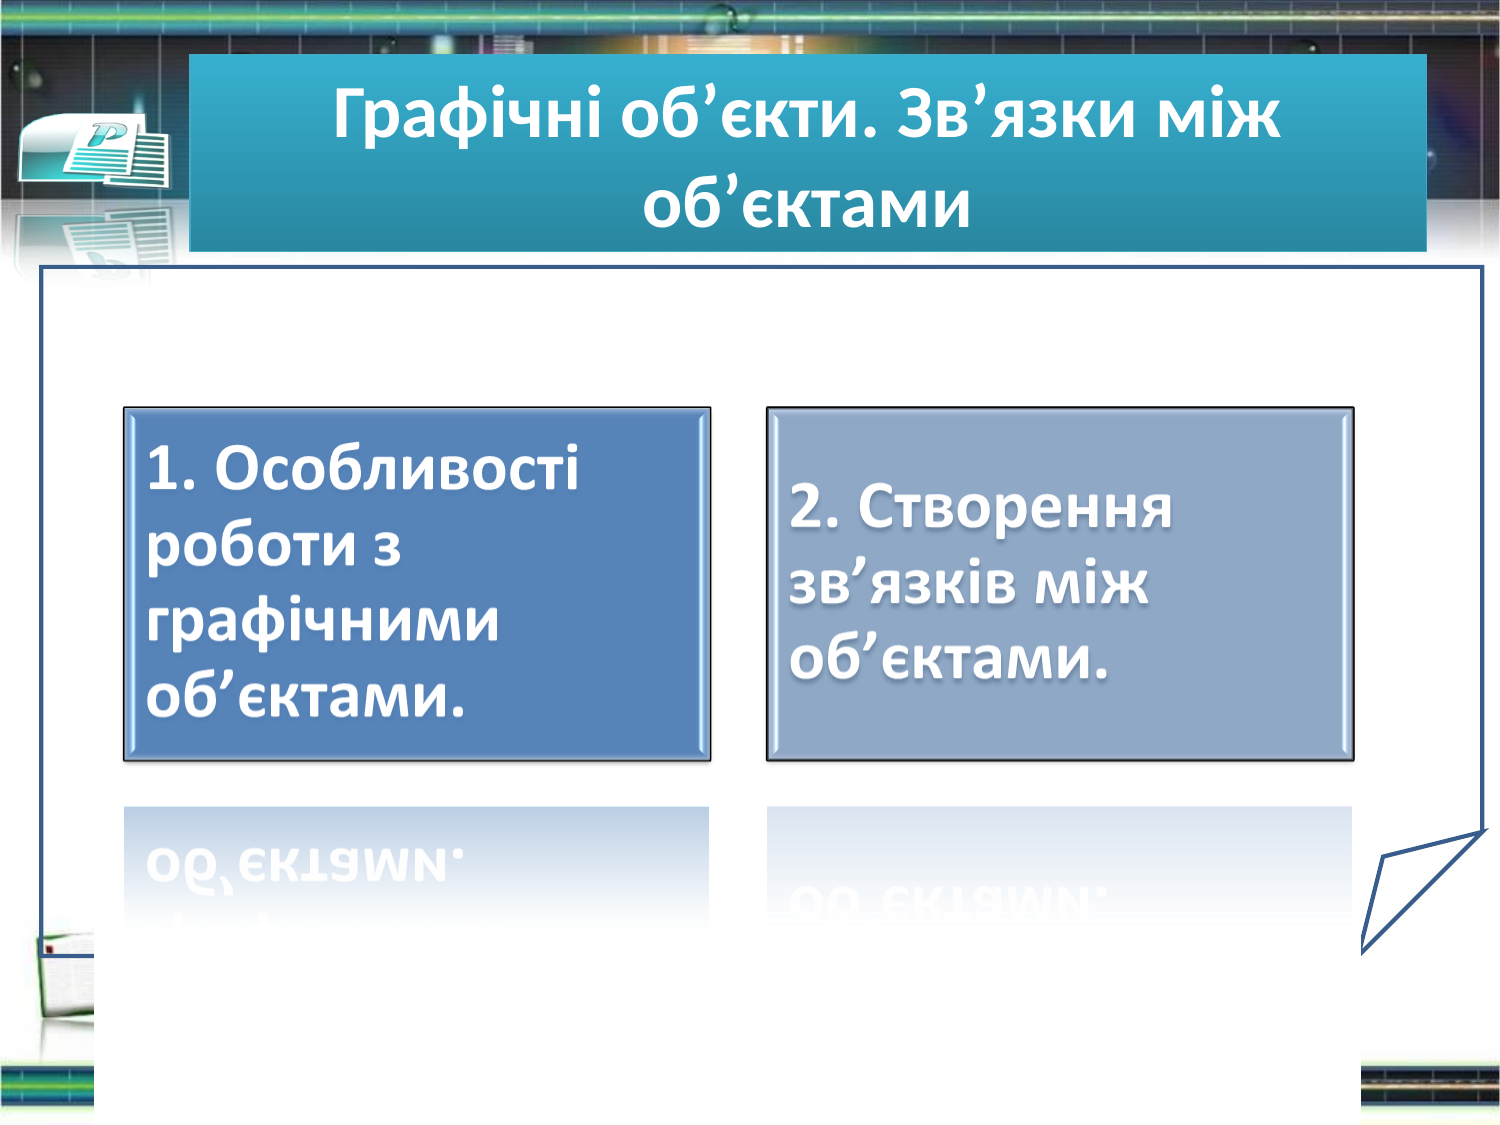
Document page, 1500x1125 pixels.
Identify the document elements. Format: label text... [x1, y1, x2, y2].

text_box [41, 266, 1483, 956]
text_box Графічні об’єкти. Зв’язки між об’єктами [189, 54, 1427, 252]
picture [0, 0, 1500, 1125]
